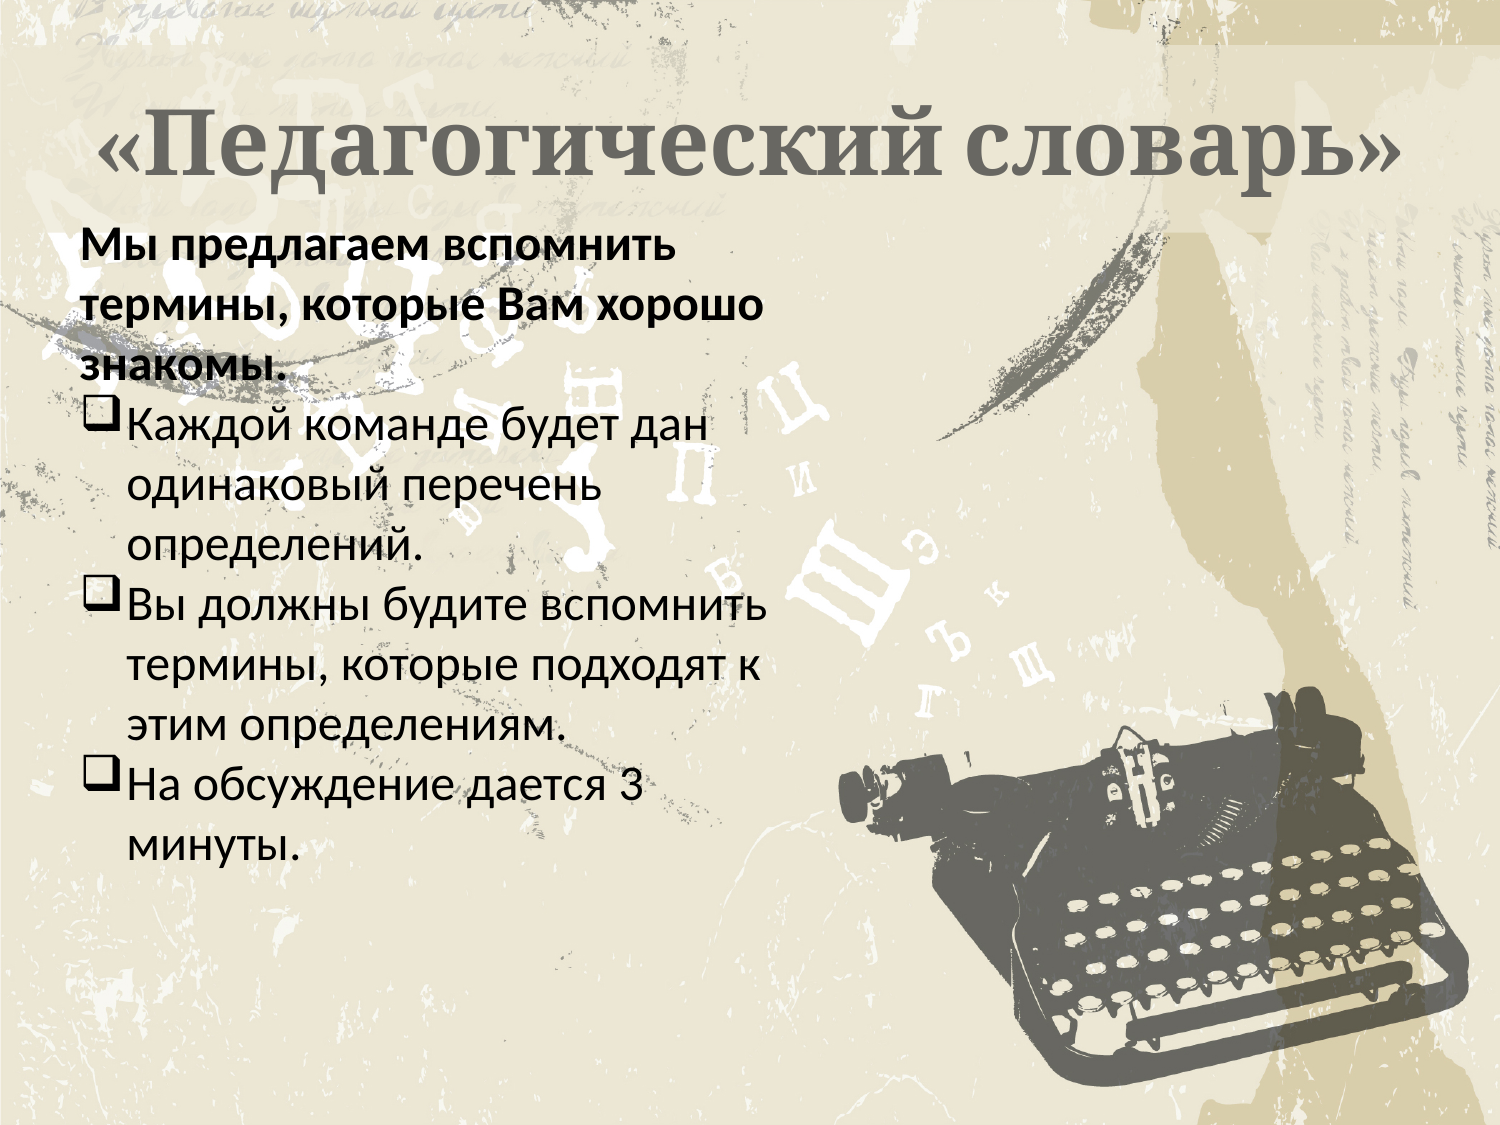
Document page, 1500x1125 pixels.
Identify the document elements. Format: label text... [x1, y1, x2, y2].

picture [0, 233, 1500, 1125]
text_box Мы предлагаем вспомнить термины, которые Вам хорошо знакомы. Каждой команде будет дан одинаковый перечень определений. Вы должны будите вспомнить термины, которые подходят к этим определениям. На обсуждение дается 3 минуты. [64, 202, 833, 938]
picture [0, 0, 1500, 45]
title «Педагогический словарь» [0, 45, 1500, 233]
